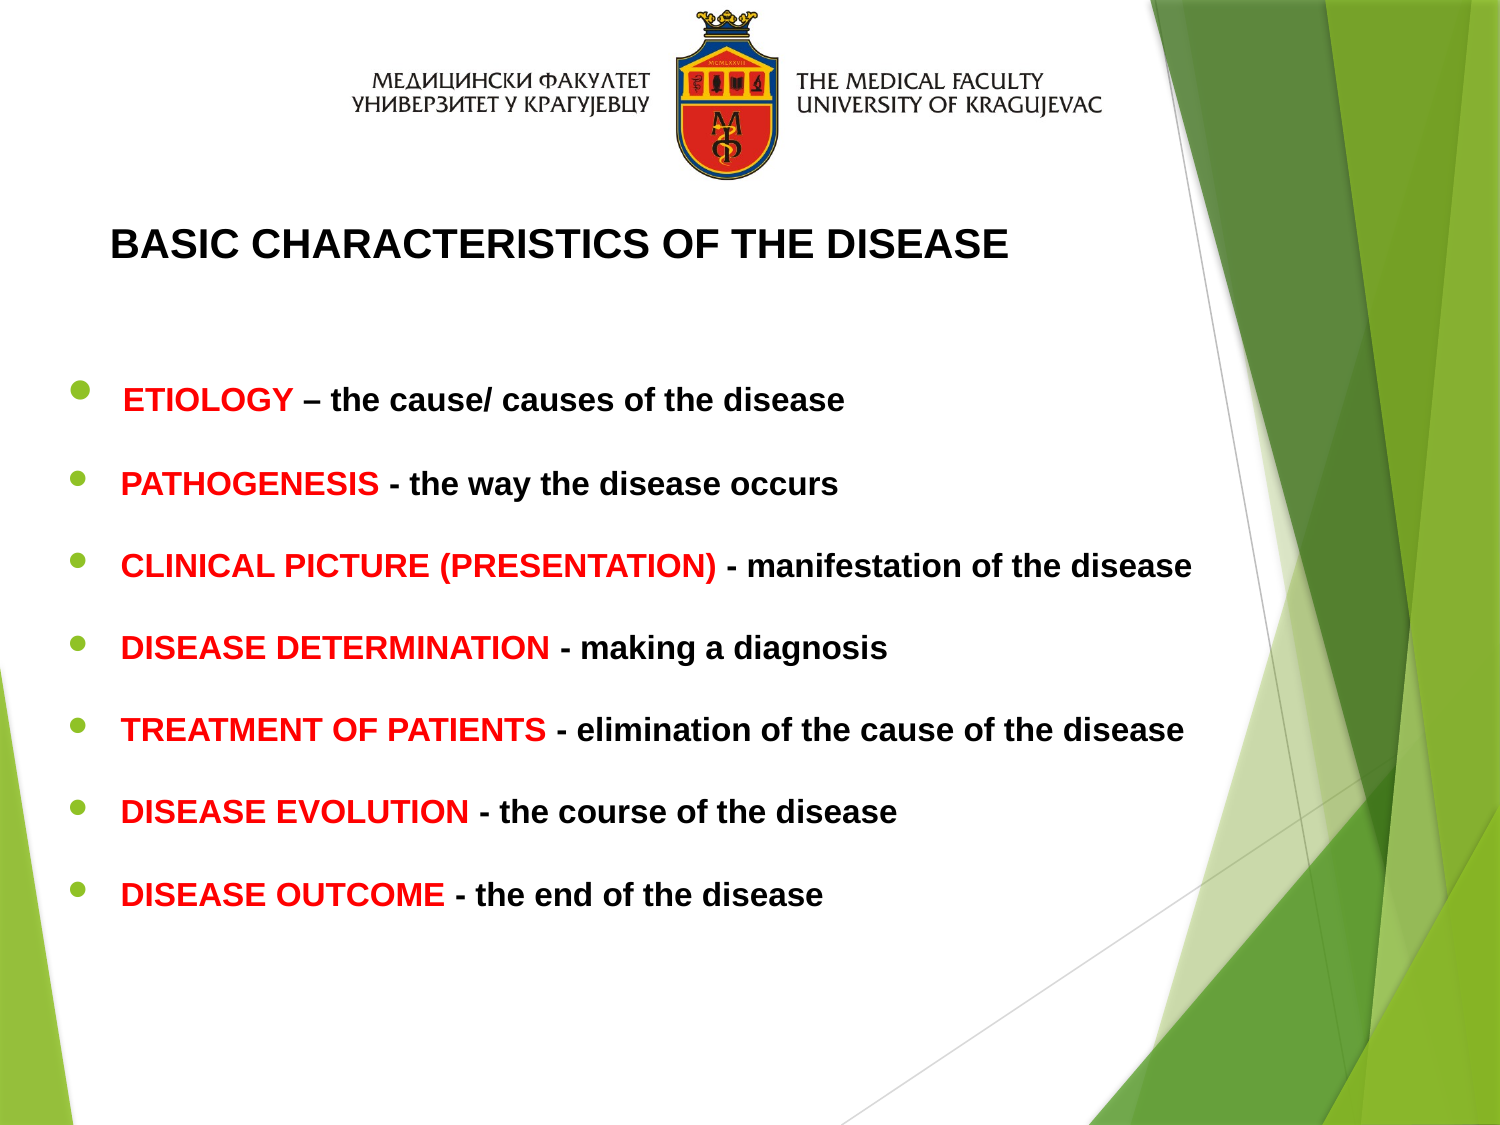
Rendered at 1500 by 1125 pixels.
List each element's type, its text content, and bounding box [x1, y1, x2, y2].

text_box BASIC CHARACTERISTICS OF THE DISEASE ETIOLOGY – the cause/ causes of the disease PATHOGENESIS - the way the disease occurs CLINICAL PICTURE (PRESENTATION) - manifestation of the disease DISEASE DETERMINATION - making a diagnosis TREATMENT OF PATIENTS - elimination of the cause of the disease DISEASE EVOLUTION - the course of the disease DISEASE OUTCOME - the end of the disease [53, 208, 1397, 1125]
picture [328, 0, 1125, 191]
